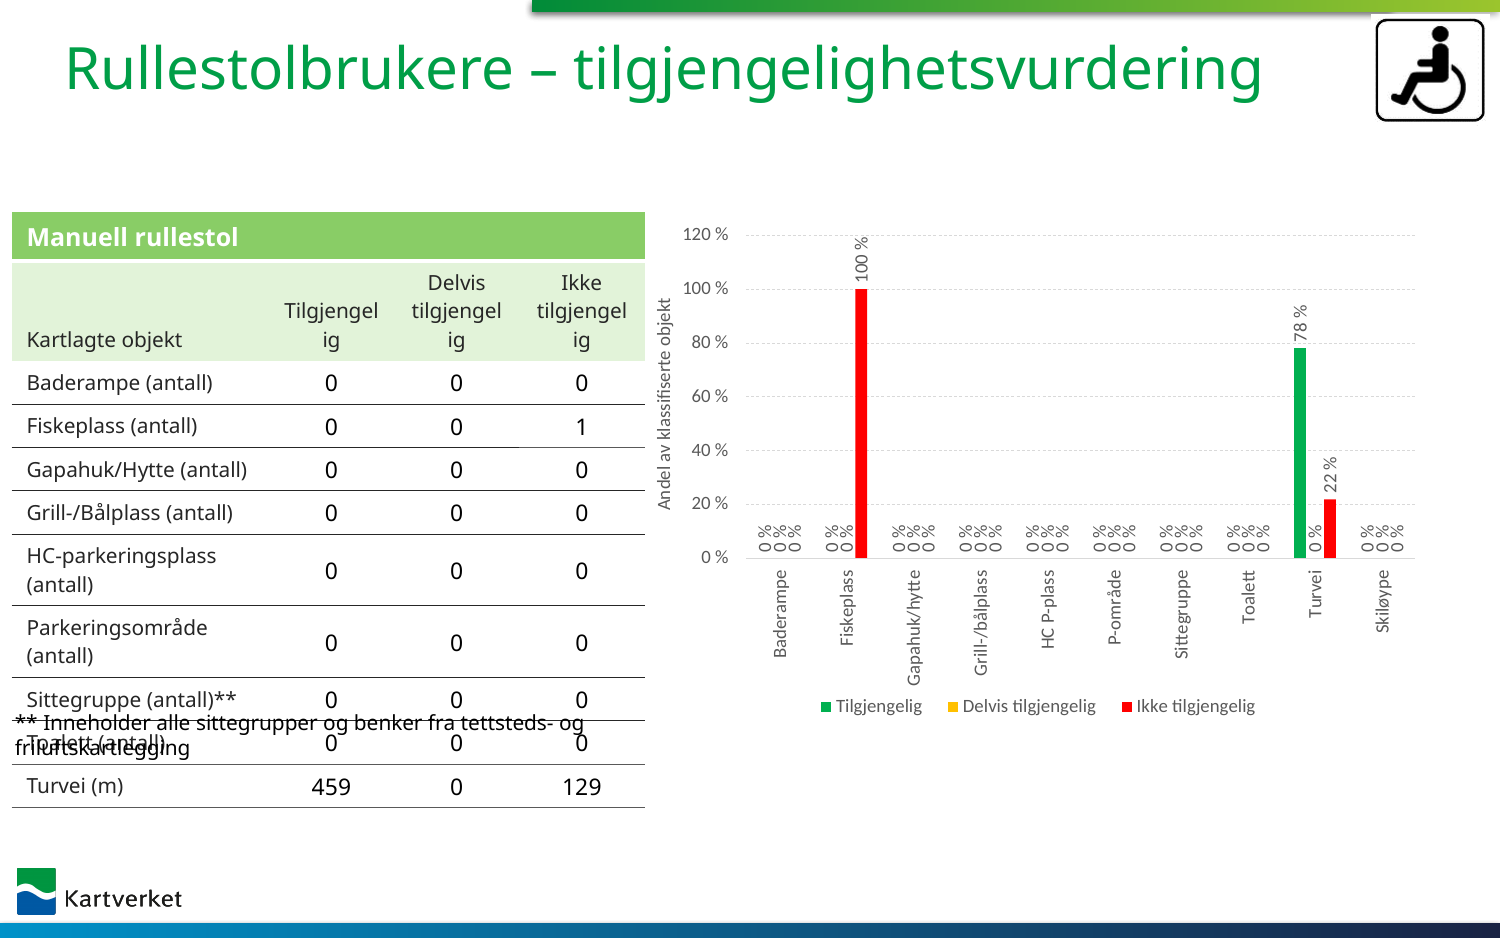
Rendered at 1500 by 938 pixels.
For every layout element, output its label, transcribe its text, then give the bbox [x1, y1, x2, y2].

table_cell 129 [519, 768, 645, 807]
table_cell 0 [394, 361, 519, 404]
table_cell 0 [519, 535, 638, 605]
table_cell 0 [394, 535, 519, 605]
table_cell 0 [519, 361, 638, 404]
table_cell 0 [394, 678, 519, 702]
table_cell Baderampe (antall) [12, 361, 269, 404]
text_box ** Inneholder alle sittegrupper og benker fra tettsteds- og friluftskartlegging [0, 702, 745, 768]
table_cell 0 [394, 405, 519, 447]
table_cell 0 [269, 491, 394, 534]
text_box Rullestolbrukere – tilgjengelighetsvurdering [49, 12, 1372, 109]
table_cell 0 [269, 448, 394, 490]
table_cell 0 [394, 606, 519, 677]
table_cell 0 [394, 768, 519, 807]
table_cell 0 [269, 606, 394, 677]
table_cell 0 [519, 678, 638, 702]
table_cell 0 [269, 361, 394, 404]
table_cell Tilgjengelig [269, 263, 394, 361]
table_cell Kartlagte objekt [12, 263, 269, 361]
table_cell 1 [519, 405, 638, 447]
table_header Manuell rullestol [12, 212, 645, 259]
table_cell 0 [269, 535, 394, 605]
table_cell 0 [269, 678, 394, 702]
table_cell HC-parkeringsplass (antall) [12, 535, 269, 605]
table_cell 459 [269, 768, 394, 807]
picture [643, 218, 1427, 728]
table_cell Ikke tilgjengelig [519, 263, 638, 361]
table_cell 0 [519, 606, 638, 677]
picture [1371, 13, 1491, 127]
table_cell Grill-/Bålplass (antall) [12, 491, 269, 534]
table_cell Turvei (m) [12, 768, 269, 807]
table_cell 0 [269, 405, 394, 447]
table_cell 0 [519, 448, 638, 490]
table_cell Fiskeplass (antall) [12, 405, 269, 447]
table_cell Sittegruppe (antall)** [12, 678, 269, 702]
table_cell 0 [519, 491, 638, 534]
table_cell 0 [394, 491, 519, 534]
table_cell 0 [394, 448, 519, 490]
table_cell Delvis tilgjengelig [394, 263, 519, 361]
table_cell Parkeringsområde (antall) [12, 606, 269, 677]
table_cell Gapahuk/Hytte (antall) [12, 448, 269, 490]
